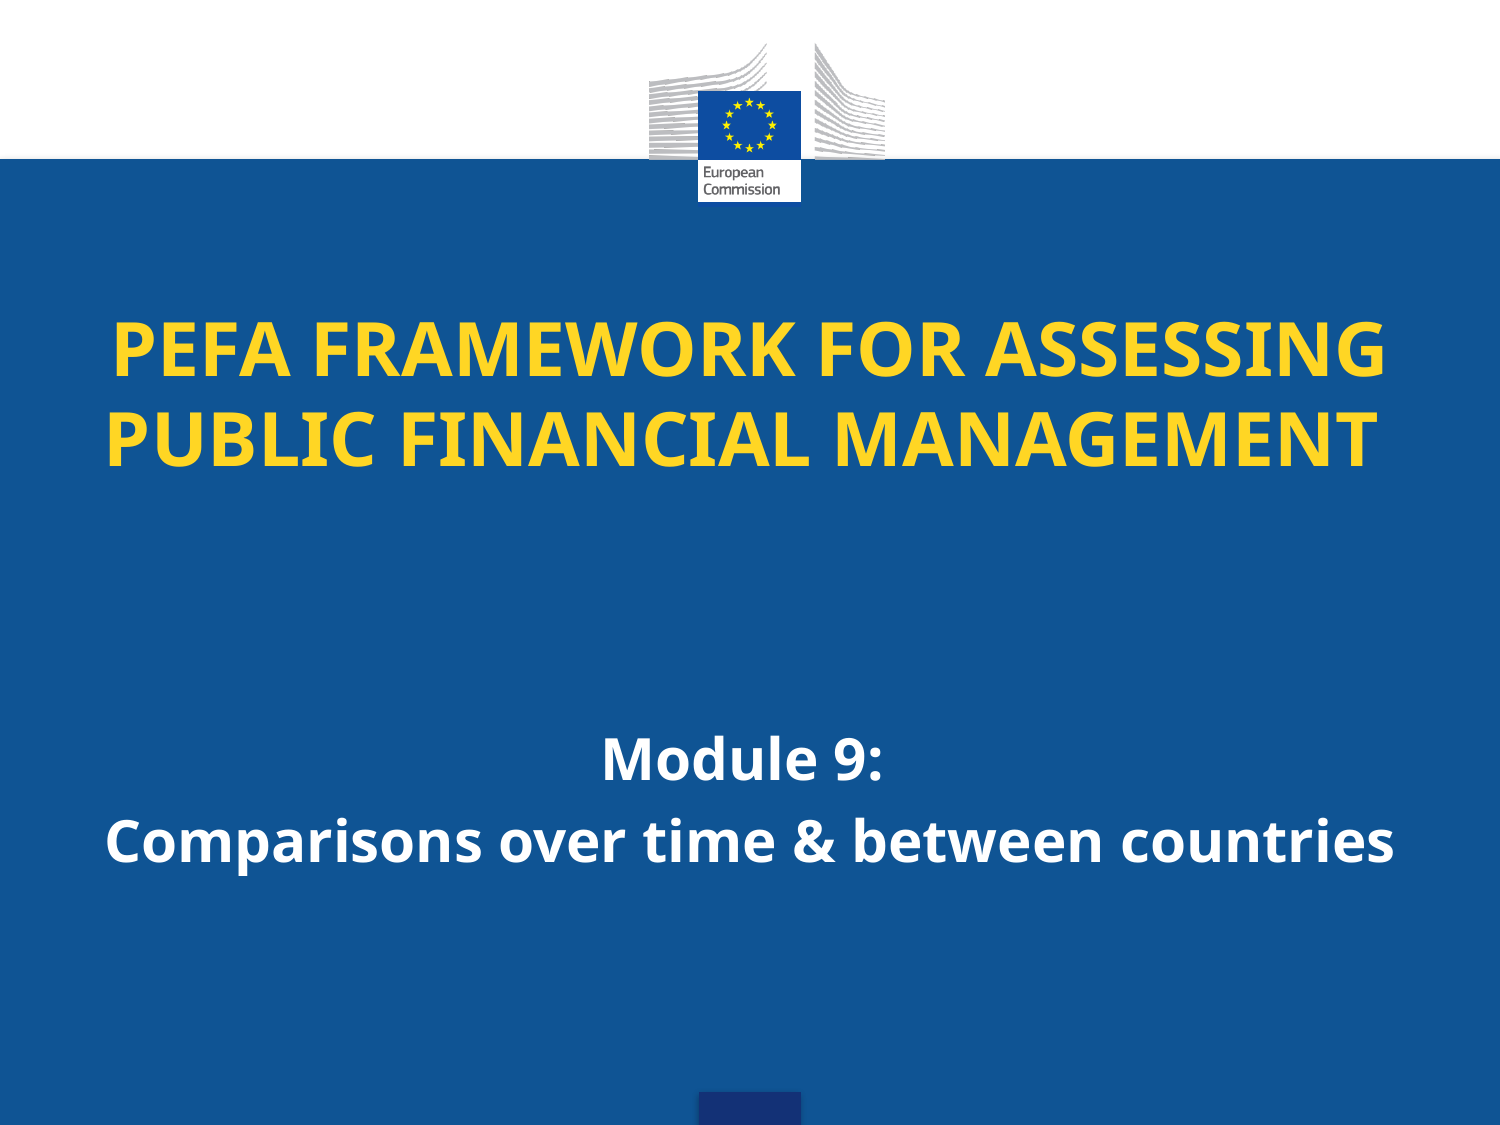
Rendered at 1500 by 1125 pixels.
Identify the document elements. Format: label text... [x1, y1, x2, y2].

title PEFA FRAMEWORK FOR ASSESSING PUBLIC FINANCIAL MANAGEMENT [0, 231, 1500, 551]
subtitle Module 9: Comparisons over time & between countries [0, 633, 1500, 905]
